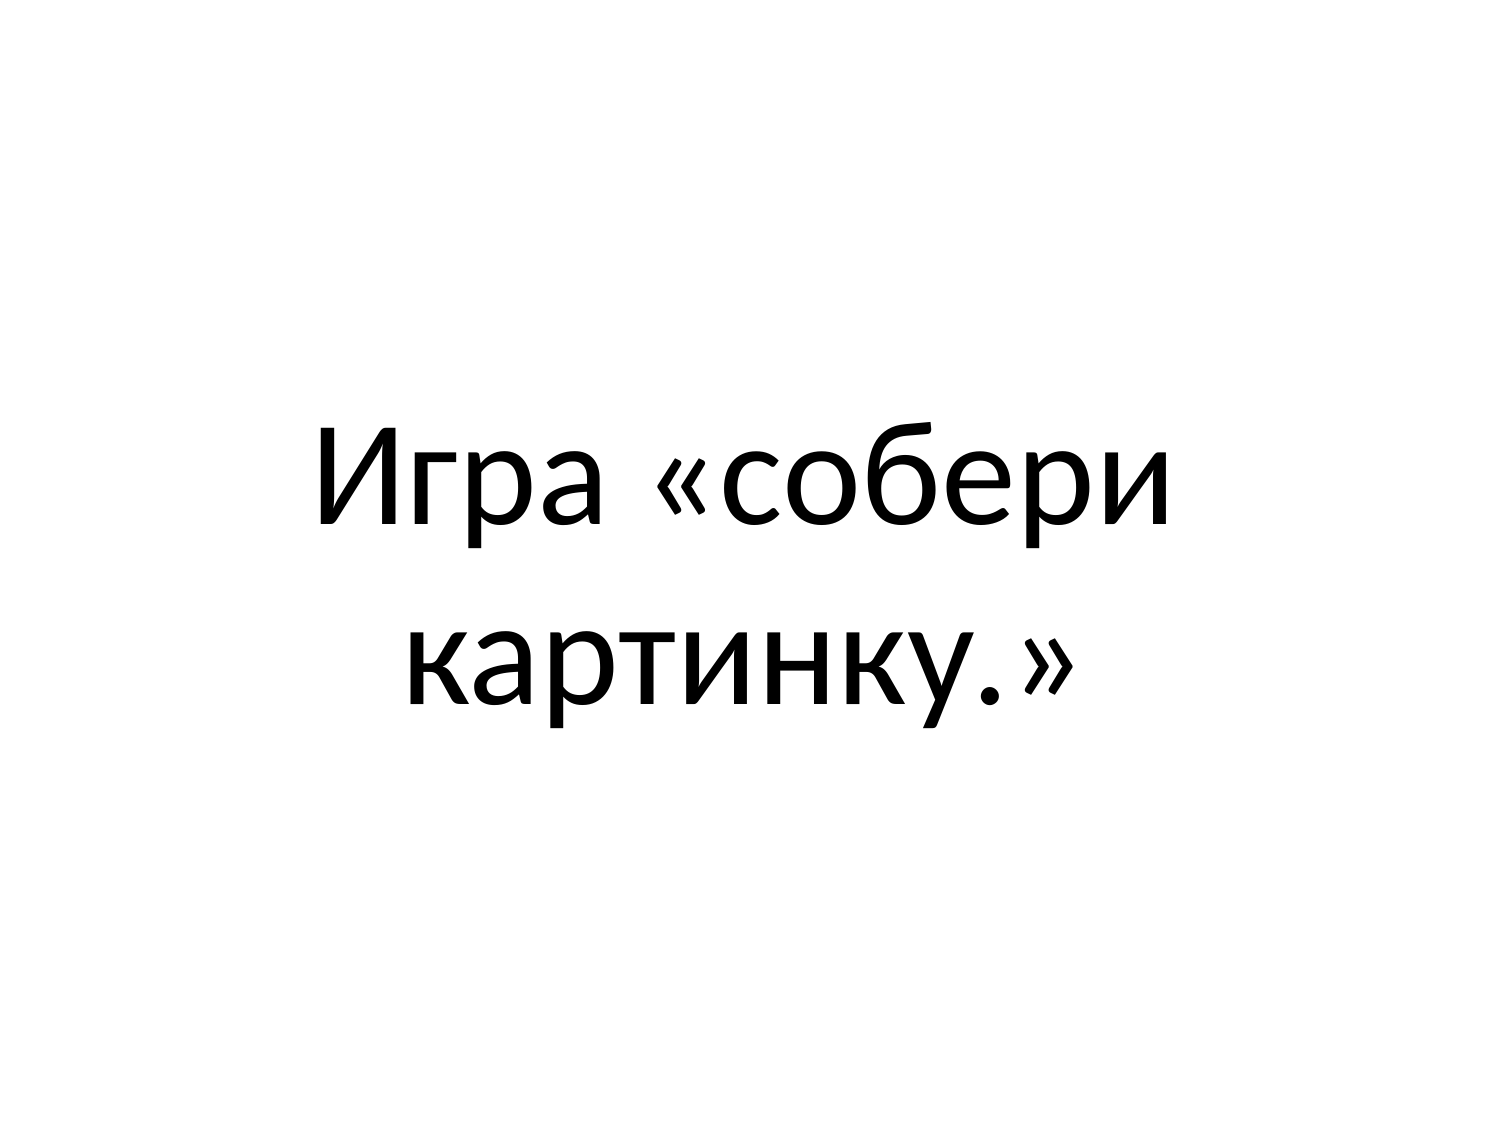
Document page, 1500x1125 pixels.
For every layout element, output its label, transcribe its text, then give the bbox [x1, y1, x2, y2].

title Игра «собери картинку.» [100, 109, 1388, 1000]
